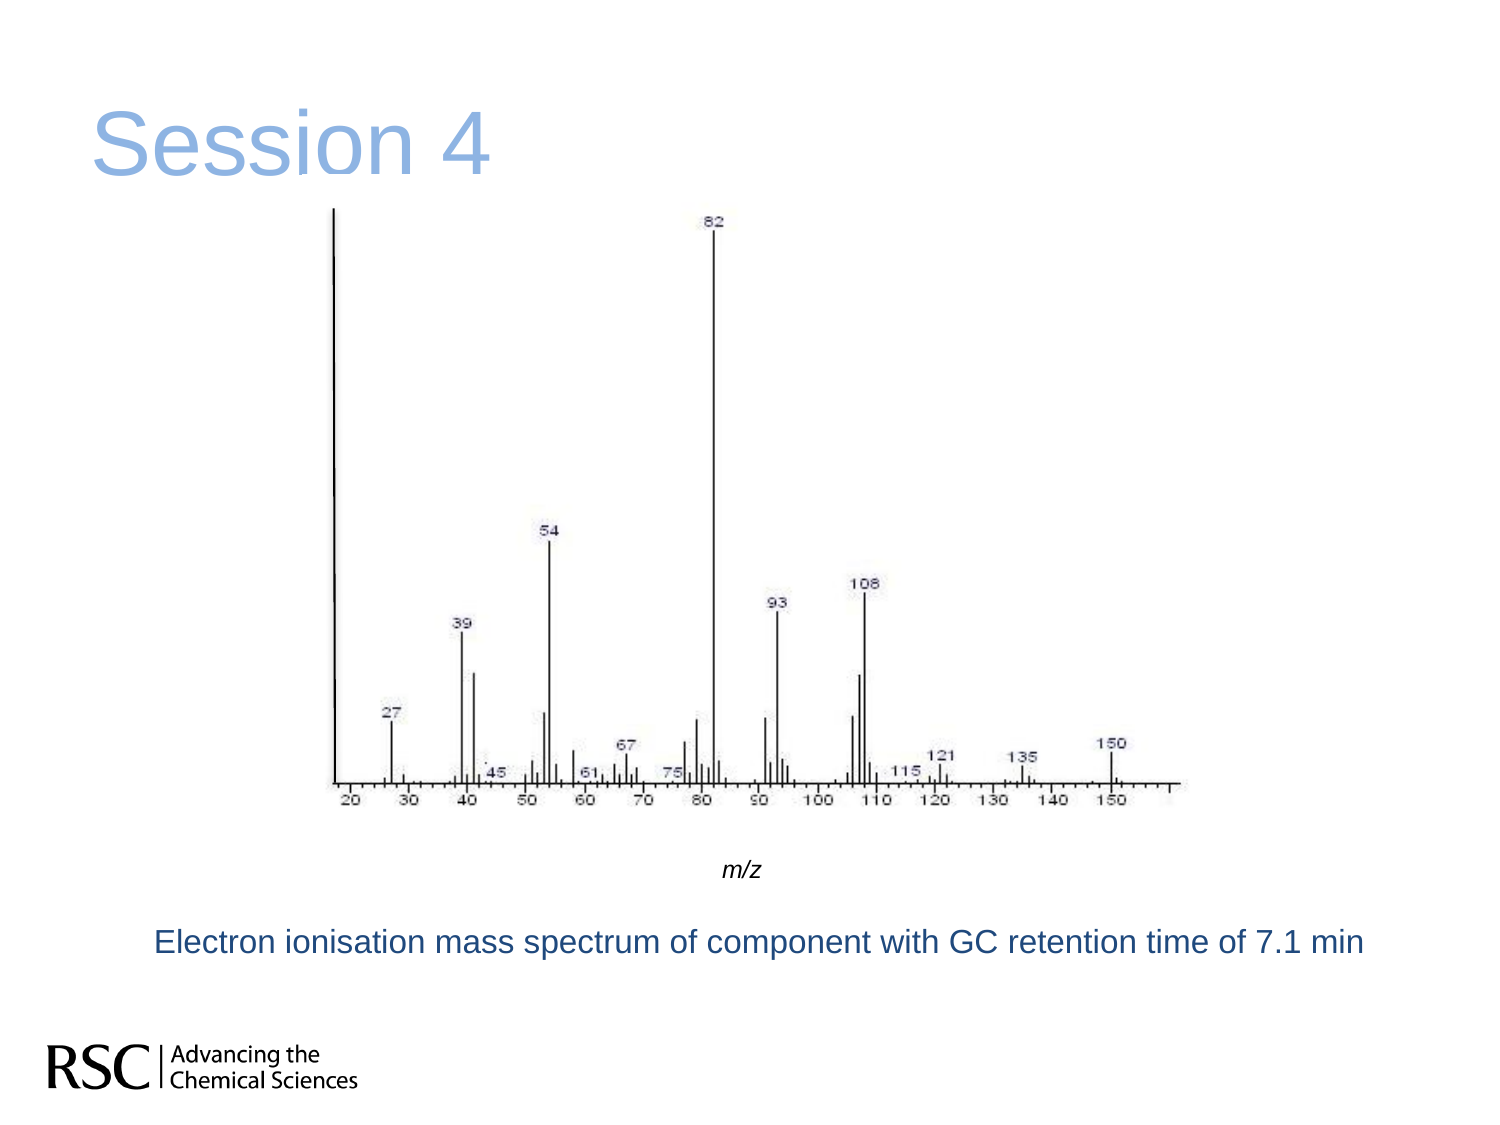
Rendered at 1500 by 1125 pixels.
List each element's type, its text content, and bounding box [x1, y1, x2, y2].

text_box Electron ionisation mass spectrum of component with GC retention time of 7.1 min [139, 912, 1490, 968]
title Session 4 [75, 45, 1425, 233]
text_box m/z [707, 845, 778, 891]
picture [301, 174, 1212, 826]
